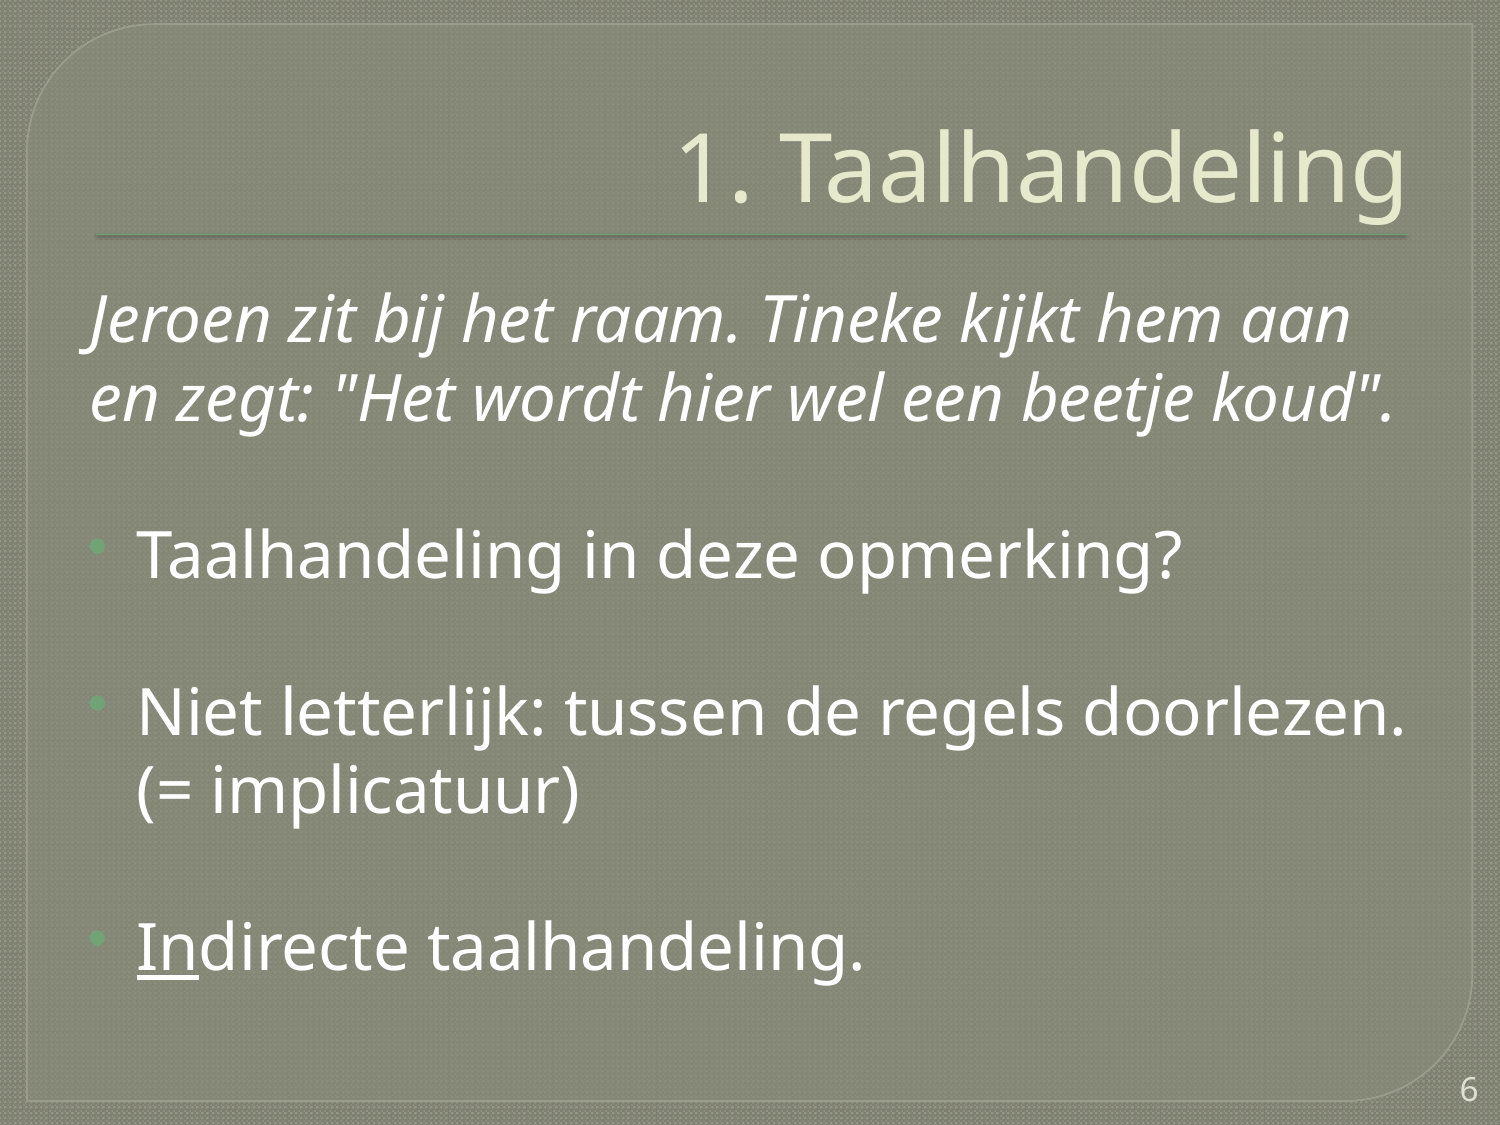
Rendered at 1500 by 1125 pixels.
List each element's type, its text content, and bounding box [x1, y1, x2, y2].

title 1. Taalhandeling [75, 41, 1425, 230]
list Jeroen zit bij het raam. Tineke kijkt hem aan en zegt: "Het wordt hier wel een beetje koud". Taalhandeling in deze opmerking? Niet letterlijk: tussen de regels doorlezen. (= implicatuur) Indirecte taalhandeling. [75, 270, 1425, 1013]
slide_number 6 [1417, 1068, 1494, 1114]
